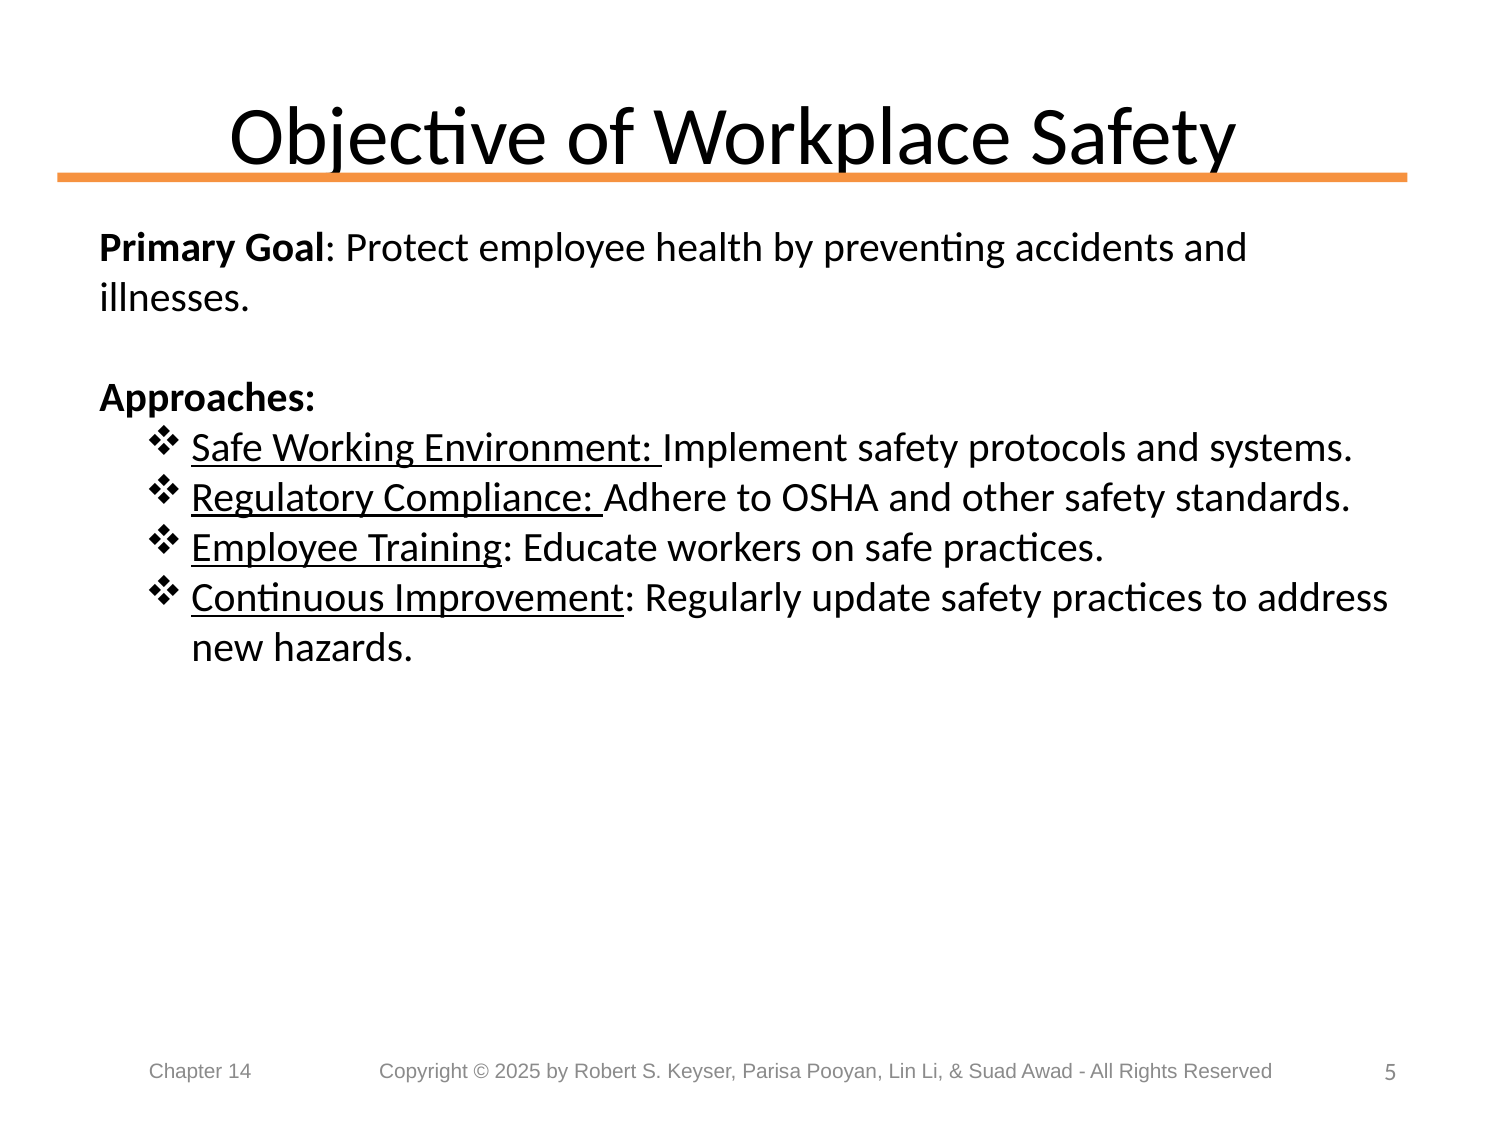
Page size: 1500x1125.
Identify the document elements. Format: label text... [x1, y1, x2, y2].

text_box 5 [1377, 1054, 1419, 1086]
text_box Chapter 14 Copyright © 2025 by Robert S. Keyser, Parisa Pooyan, Lin Li, & Suad Awad - All Rights Reserved [87, 1057, 1334, 1083]
text_box Primary Goal: Protect employee health by preventing accidents and illnesses. Approaches: Safe Working Environment: Implement safety protocols and systems. Regulatory Compliance: Adhere to OSHA and other safety standards. Employee Training: Educate workers on safe practices. Continuous Improvement: Regularly update safety practices to address new hazards. [72, 212, 1419, 678]
title Objective of Workplace Safety [57, 178, 1408, 270]
title Objective of Workplace Safety [57, 79, 1408, 177]
